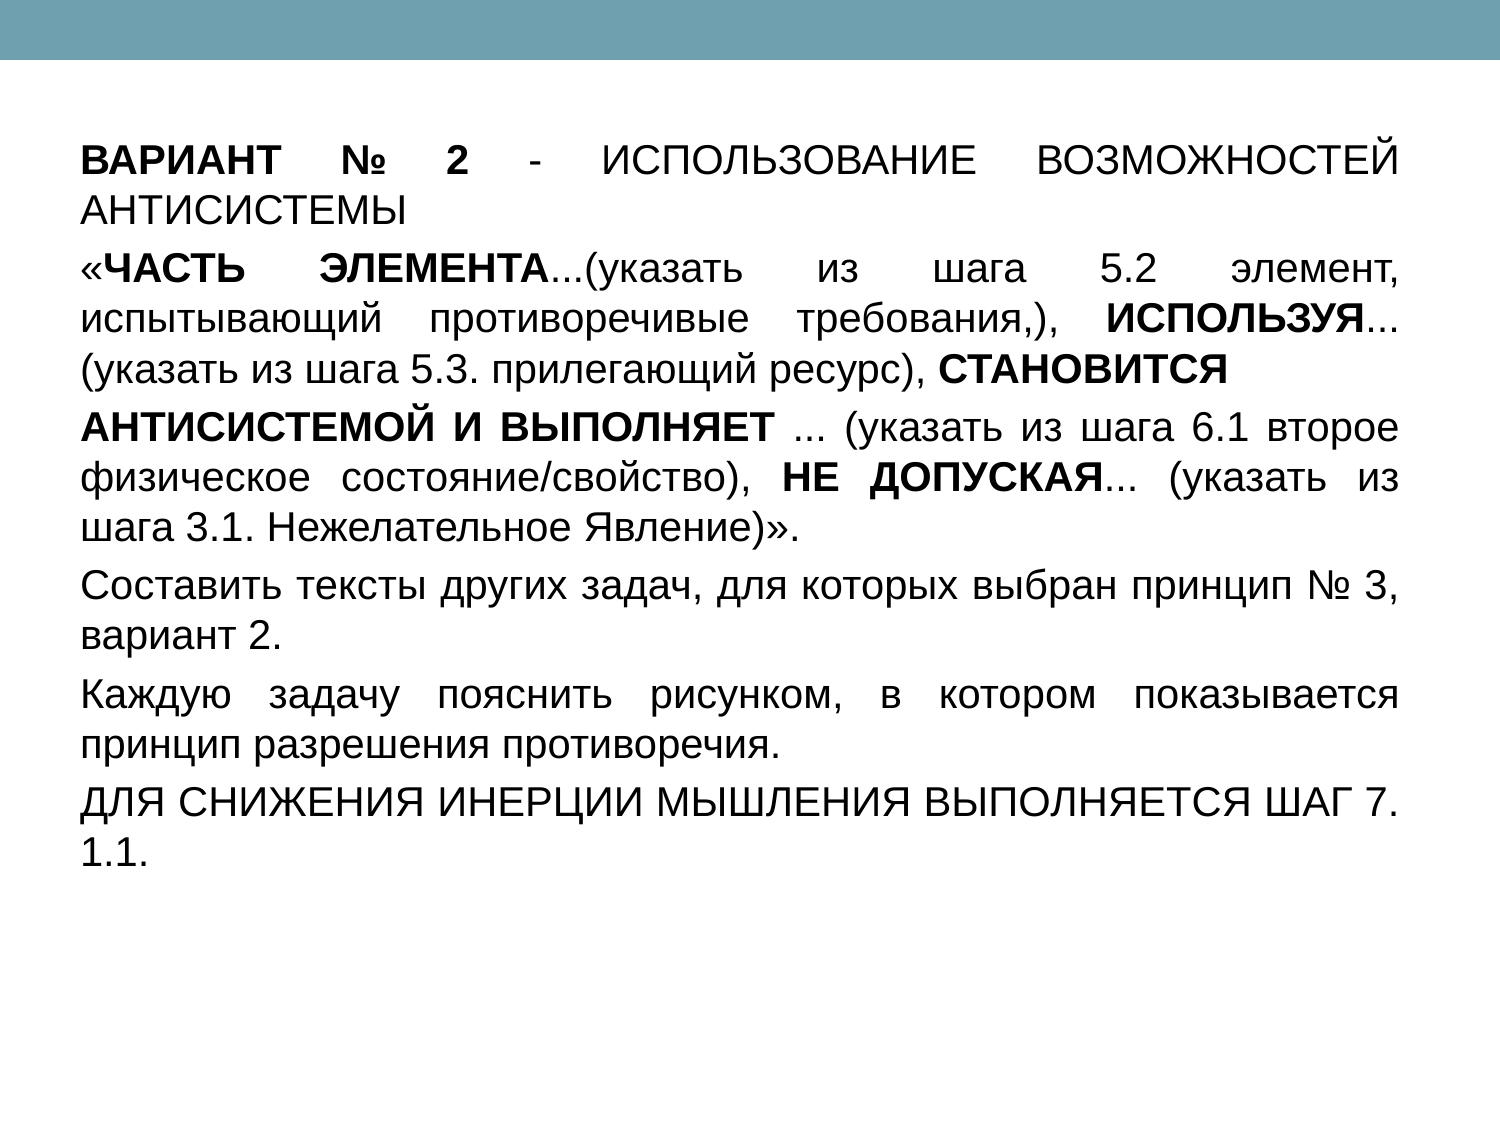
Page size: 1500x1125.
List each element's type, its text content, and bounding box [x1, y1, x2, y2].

list ВАРИАНТ № 2 - ИСПОЛЬЗОВАНИЕ ВОЗМОЖНОСТЕЙ АНТИСИСТЕМЫ «ЧАСТЬ ЭЛЕМЕНТА...(указать из шага 5.2 элемент, испытывающий противоречивые требования,), ИСПОЛЬЗУЯ... (указать из шага 5.3. прилегающий ресурс), СТАНОВИТСЯ АНТИСИСТЕМОЙ И ВЫПОЛНЯЕТ ... (указать из шага 6.1 второе физическое состояние/свойство), НЕ ДОПУСКАЯ... (указать из шага 3.1. Нежелательное Явление)». Составить тексты других задач, для которых выбран принцип № 3, вариант 2. Каждую задачу пояснить рисунком, в котором показывается принцип разрешения противоречия. ДЛЯ СНИЖЕНИЯ ИНЕРЦИИ МЫШЛЕНИЯ ВЫПОЛНЯЕТСЯ ШАГ 7. 1.1. [64, 125, 1415, 1075]
